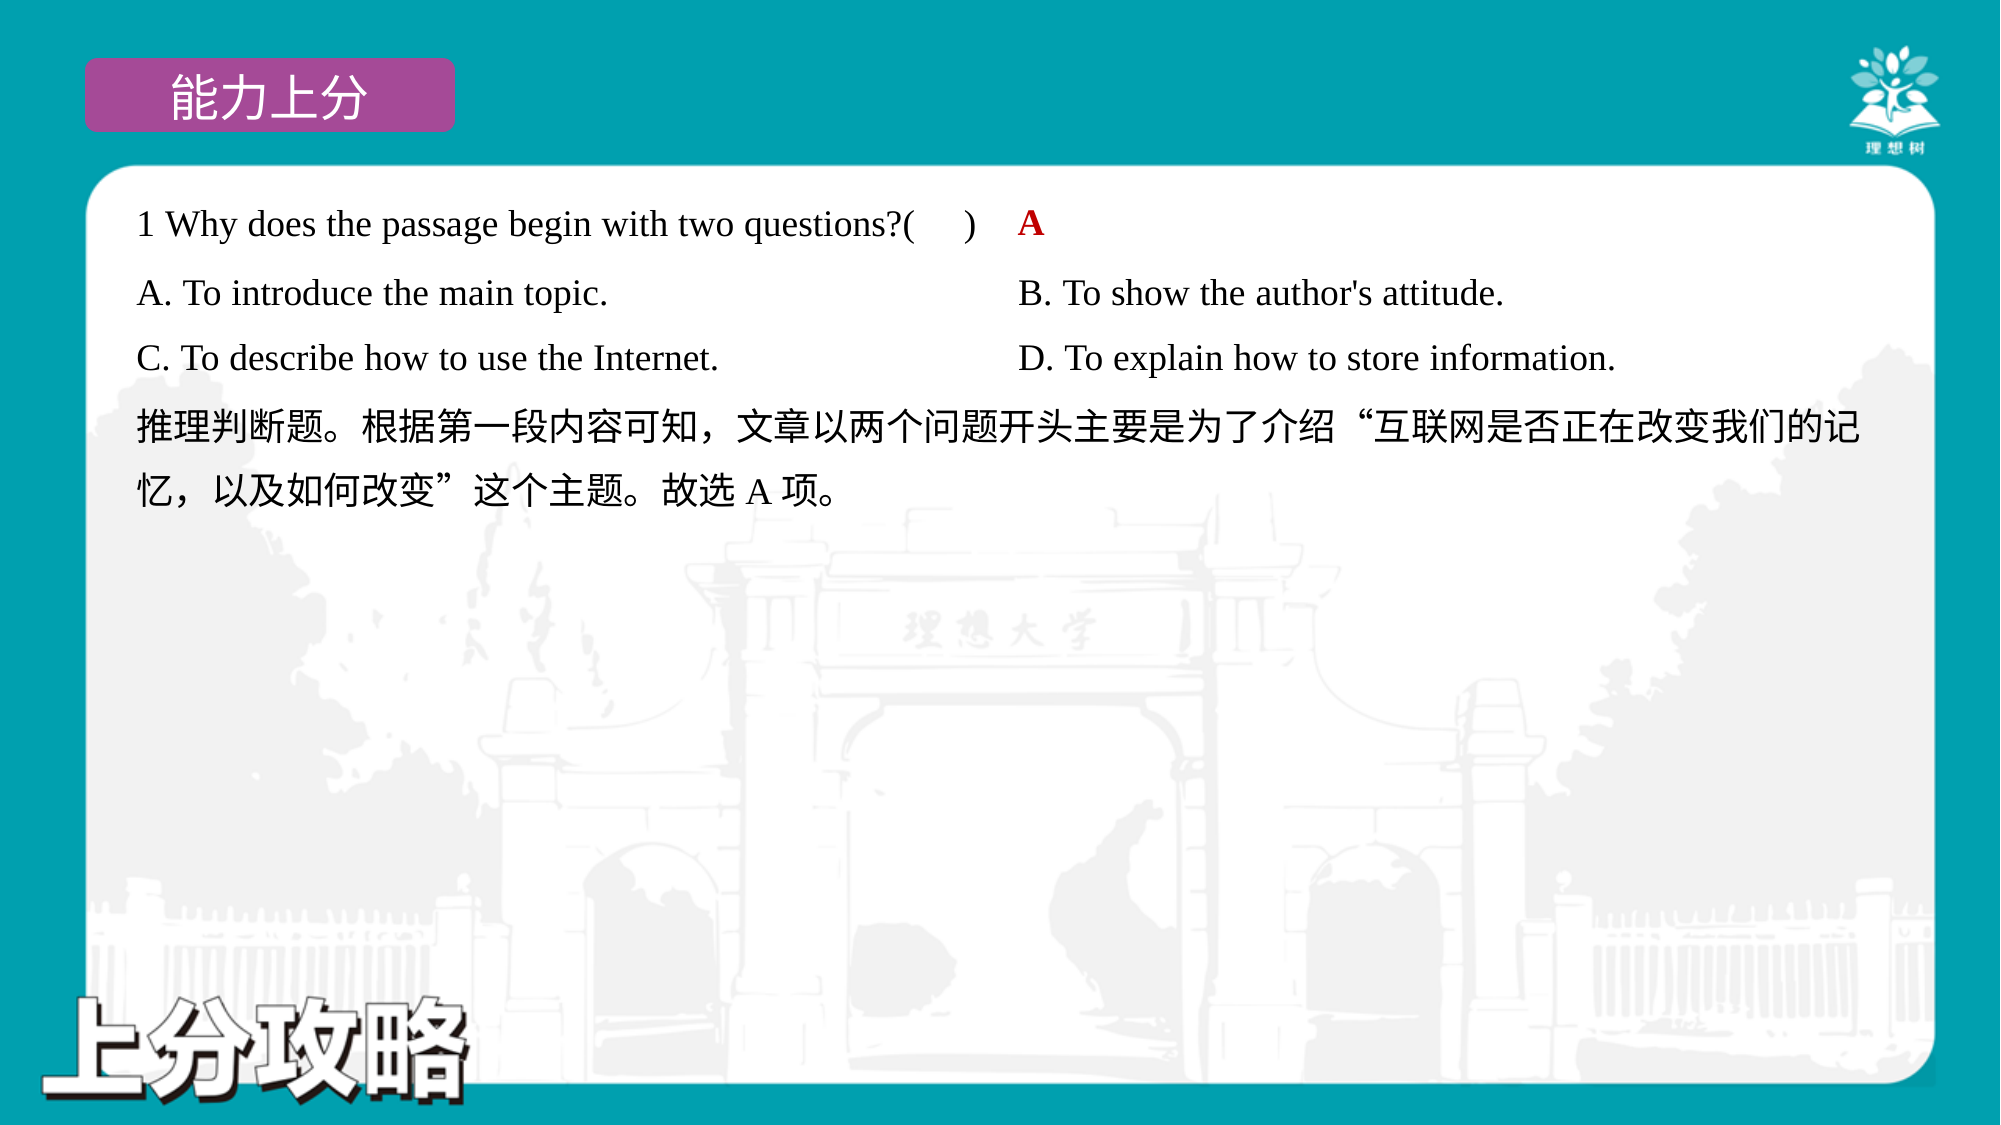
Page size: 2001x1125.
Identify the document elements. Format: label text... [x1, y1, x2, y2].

picture [0, 0, 2000, 1125]
text_box 1 Why does the passage begin with two questions?( ) [136, 176, 1865, 237]
text_box 推理判断题。根据第一段内容可知，文章以两个问题开头主要是为了介绍“互联网是否正在改变我们的记 忆，以及如何改变”这个主题。故选A项。 [136, 379, 1865, 506]
text_box A. To introduce the main topic. B. To show the author's attitude. C. To describe how to use the Internet. D. To explain how to store information. [136, 244, 1865, 371]
text_box A [1003, 176, 1059, 236]
